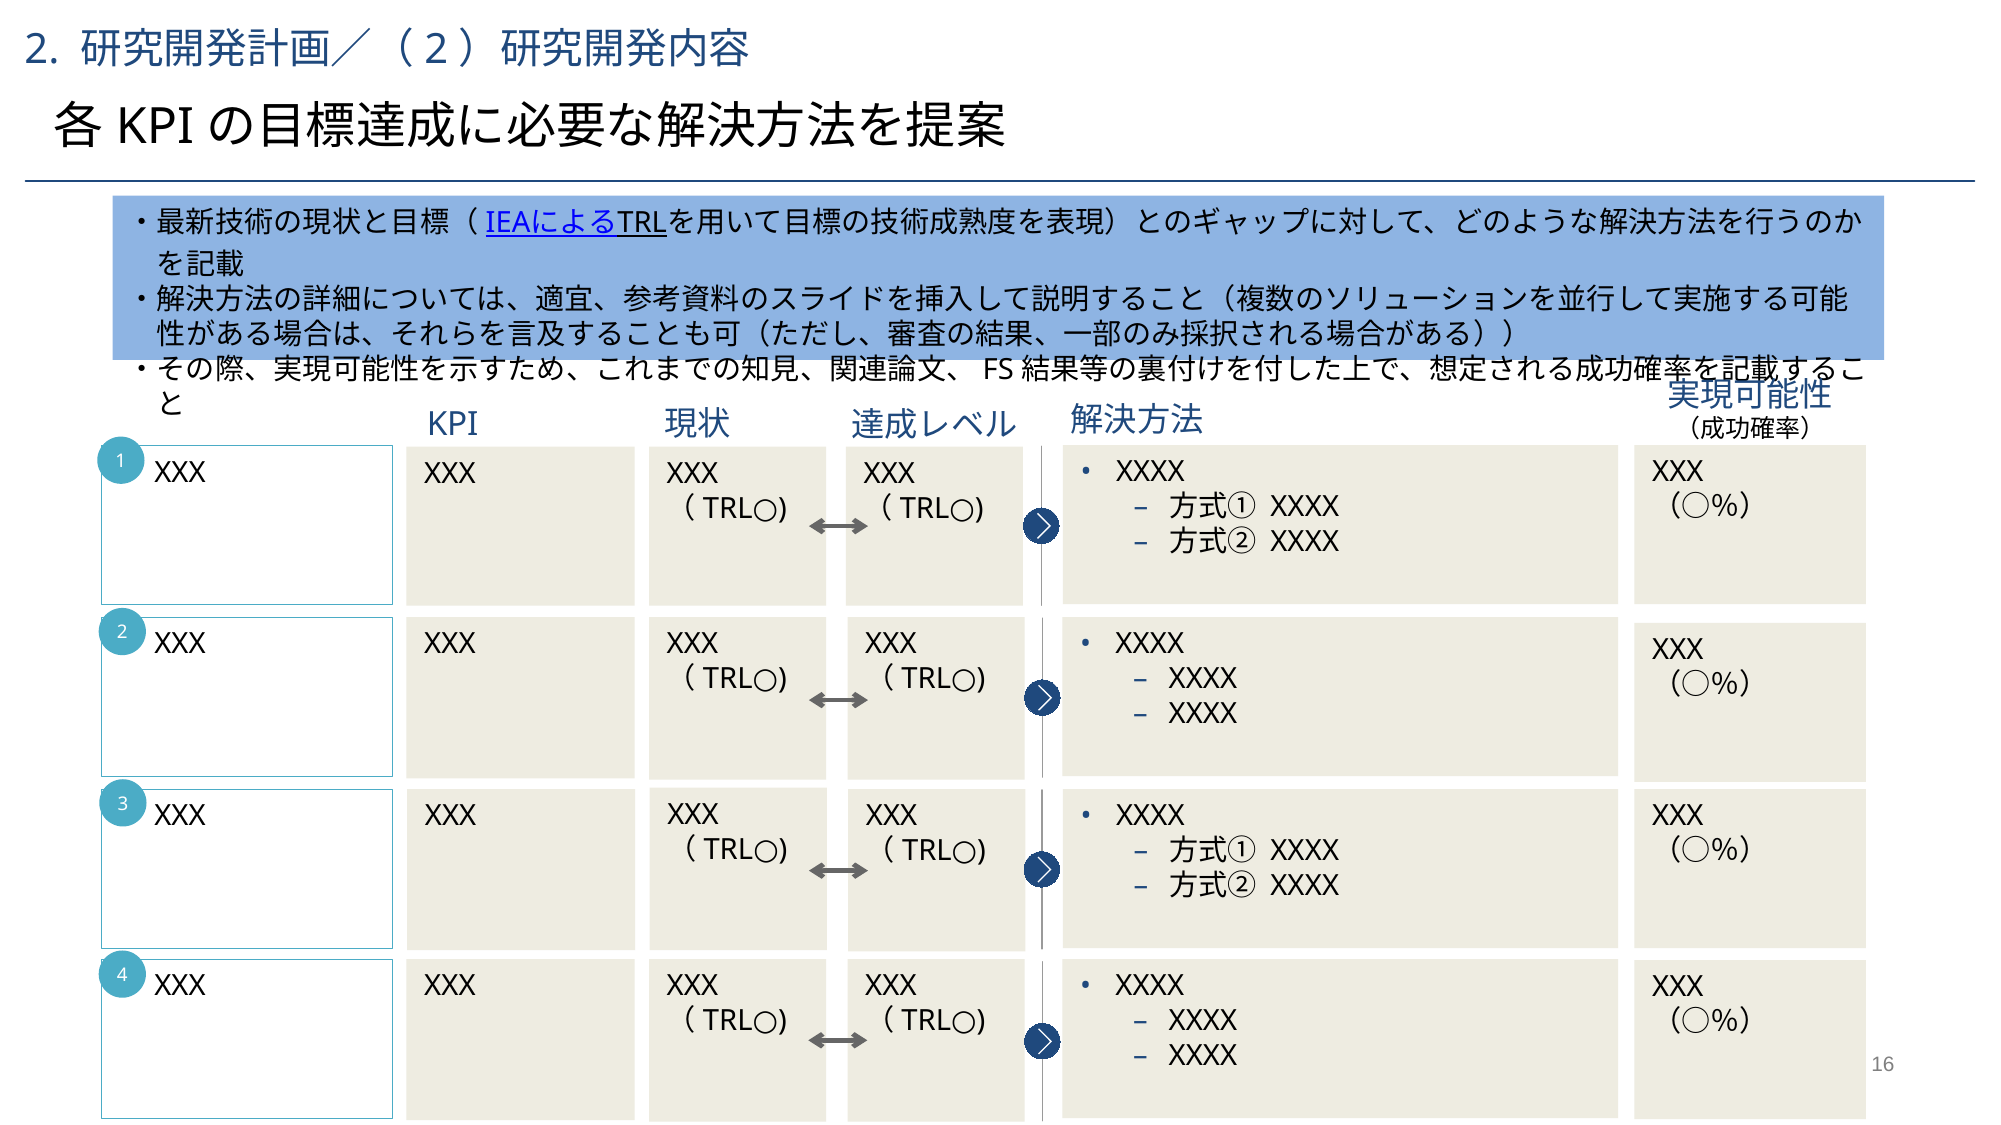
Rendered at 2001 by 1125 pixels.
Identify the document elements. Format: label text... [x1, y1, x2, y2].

text_box XXX [101, 959, 393, 1119]
text_box XXX [406, 959, 635, 1121]
text_box 実現可能性 （成功確率） [1652, 365, 1849, 445]
text_box XXXX XXXX XXXX [1062, 959, 1619, 1119]
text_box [1023, 789, 1060, 950]
text_box XXXX 方式① XXXX 方式② XXXX [1062, 789, 1619, 949]
text_box XXX [101, 789, 393, 949]
text_box 解決方法 [1056, 391, 1219, 446]
text_box XXX （○％） [1634, 622, 1866, 782]
text_box 現状 [649, 394, 746, 446]
text_box XXXX 方式① XXXX 方式② XXXX [1062, 445, 1619, 605]
text_box 3 [98, 778, 148, 828]
text_box XXX （TRL○) [845, 446, 1023, 606]
text_box XXX （TRL○) [649, 787, 827, 951]
text_box XXX （TRL○) [847, 617, 1025, 780]
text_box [1024, 961, 1061, 1121]
text_box XXX （TRL○) [847, 959, 1025, 1122]
text_box 各KPIの目標達成に必要な解決方法を提案 [53, 100, 1899, 155]
text_box 1 [96, 435, 146, 485]
text_box XXX （○％） [1634, 445, 1866, 605]
text_box ・最新技術の現状と目標（IEAによるTRLを用いて目標の技術成熟度を表現）とのギャップに対して、どのような解決方法を行うのかを記載 ・解決方法の詳細については、適宜、参考資料のスライドを挿入して説明すること（複数のソリューションを並行して実施する可能性がある場合は、それらを言及することも可（ただし、審査の結果、一部のみ採択される場合がある）） ・その際、実現可能性を示すため、これまでの知見、関連論文、FS結果等の裏付けを付した上で、想定される成功確率を記載すること [112, 195, 1885, 361]
text_box XXX （TRL○) [649, 446, 827, 606]
text_box 達成レベル [836, 395, 1033, 451]
text_box XXX [406, 617, 635, 779]
text_box XXX [101, 445, 393, 605]
text_box 2. 研究開発計画／（2）研究開発内容 [24, 28, 1818, 74]
text_box KPI [412, 394, 494, 446]
text_box 2 [97, 607, 147, 657]
text_box XXX （TRL○) [649, 959, 827, 1122]
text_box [1023, 446, 1060, 606]
text_box 4 [97, 949, 147, 999]
text_box XXX （○％） [1634, 960, 1866, 1120]
text_box XXX （TRL○) [649, 617, 827, 780]
text_box XXXX XXXX XXXX [1062, 617, 1619, 777]
text_box XXX （○％） [1634, 789, 1866, 949]
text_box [1024, 617, 1061, 778]
text_box XXX [407, 789, 636, 951]
text_box XXX [406, 446, 635, 606]
text_box XXX （TRL○) [848, 789, 1026, 952]
text_box XXX [101, 617, 393, 777]
